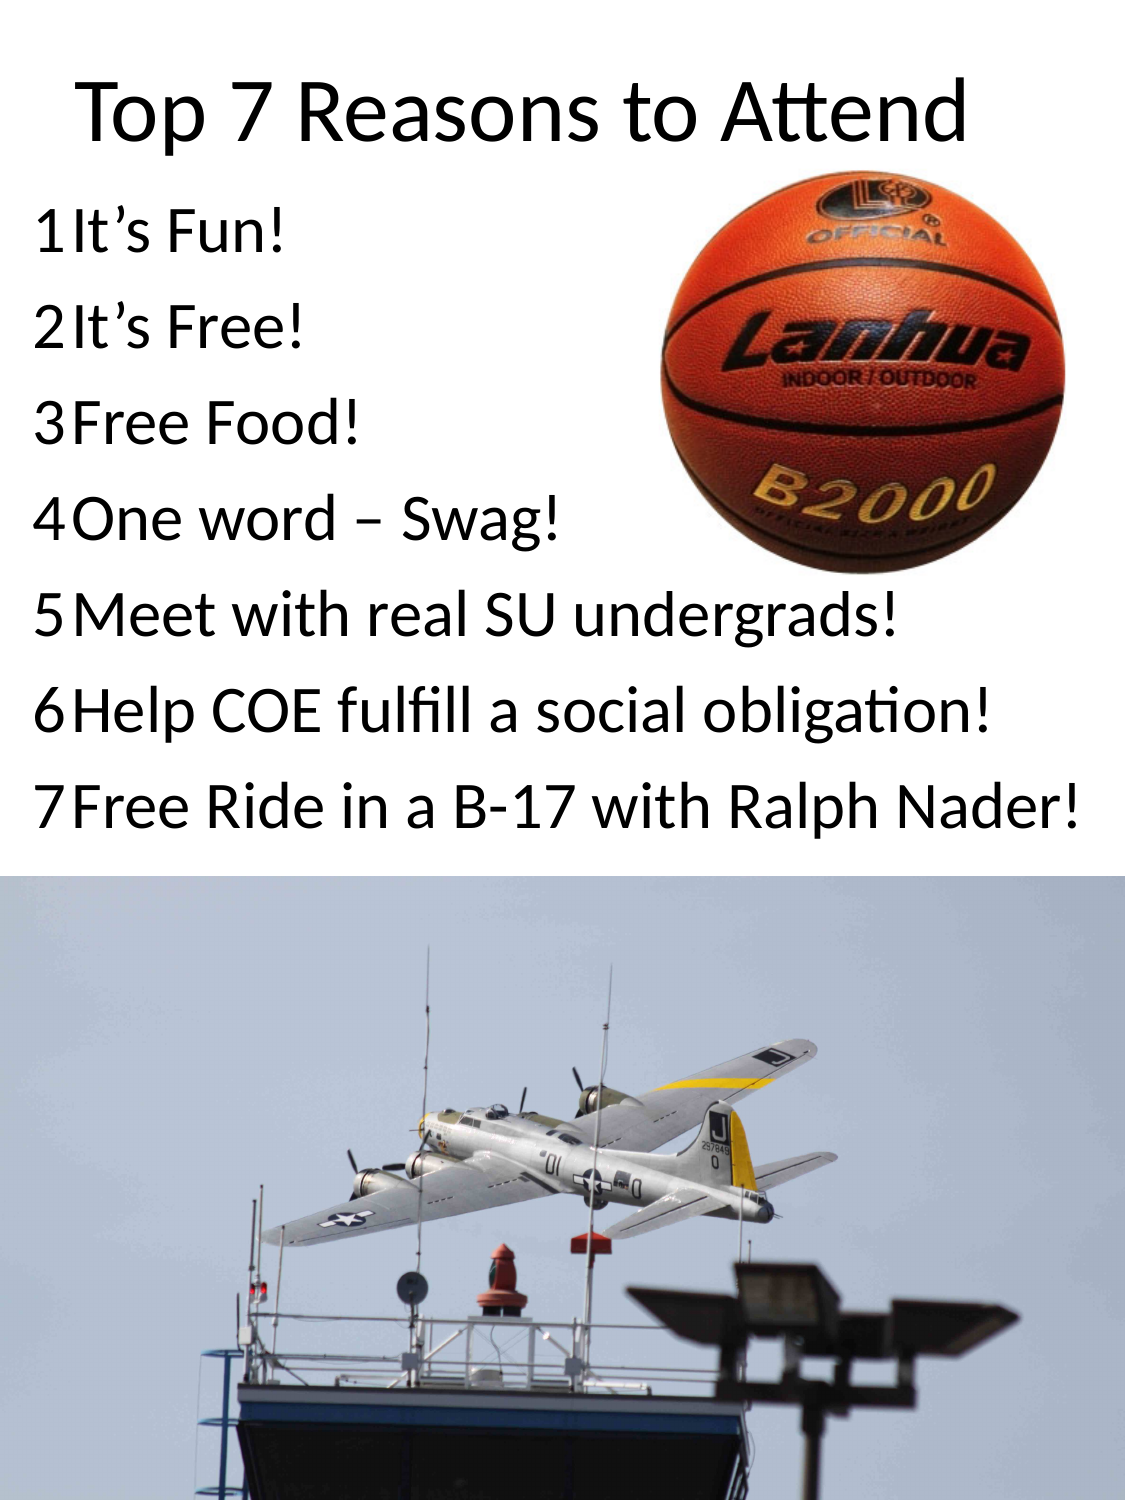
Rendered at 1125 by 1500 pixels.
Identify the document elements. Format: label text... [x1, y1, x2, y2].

picture [0, 876, 1125, 1500]
picture [639, 156, 1090, 591]
list It’s Fun! It’s Free! Free Food! One word – Swag! Meet with real SU undergrads! Help COE fulfill a social obligation! Free Ride in a B-17 with Ralph Nader! [17, 178, 1125, 875]
title Top 7 Reasons to Attend [17, 2, 1030, 178]
